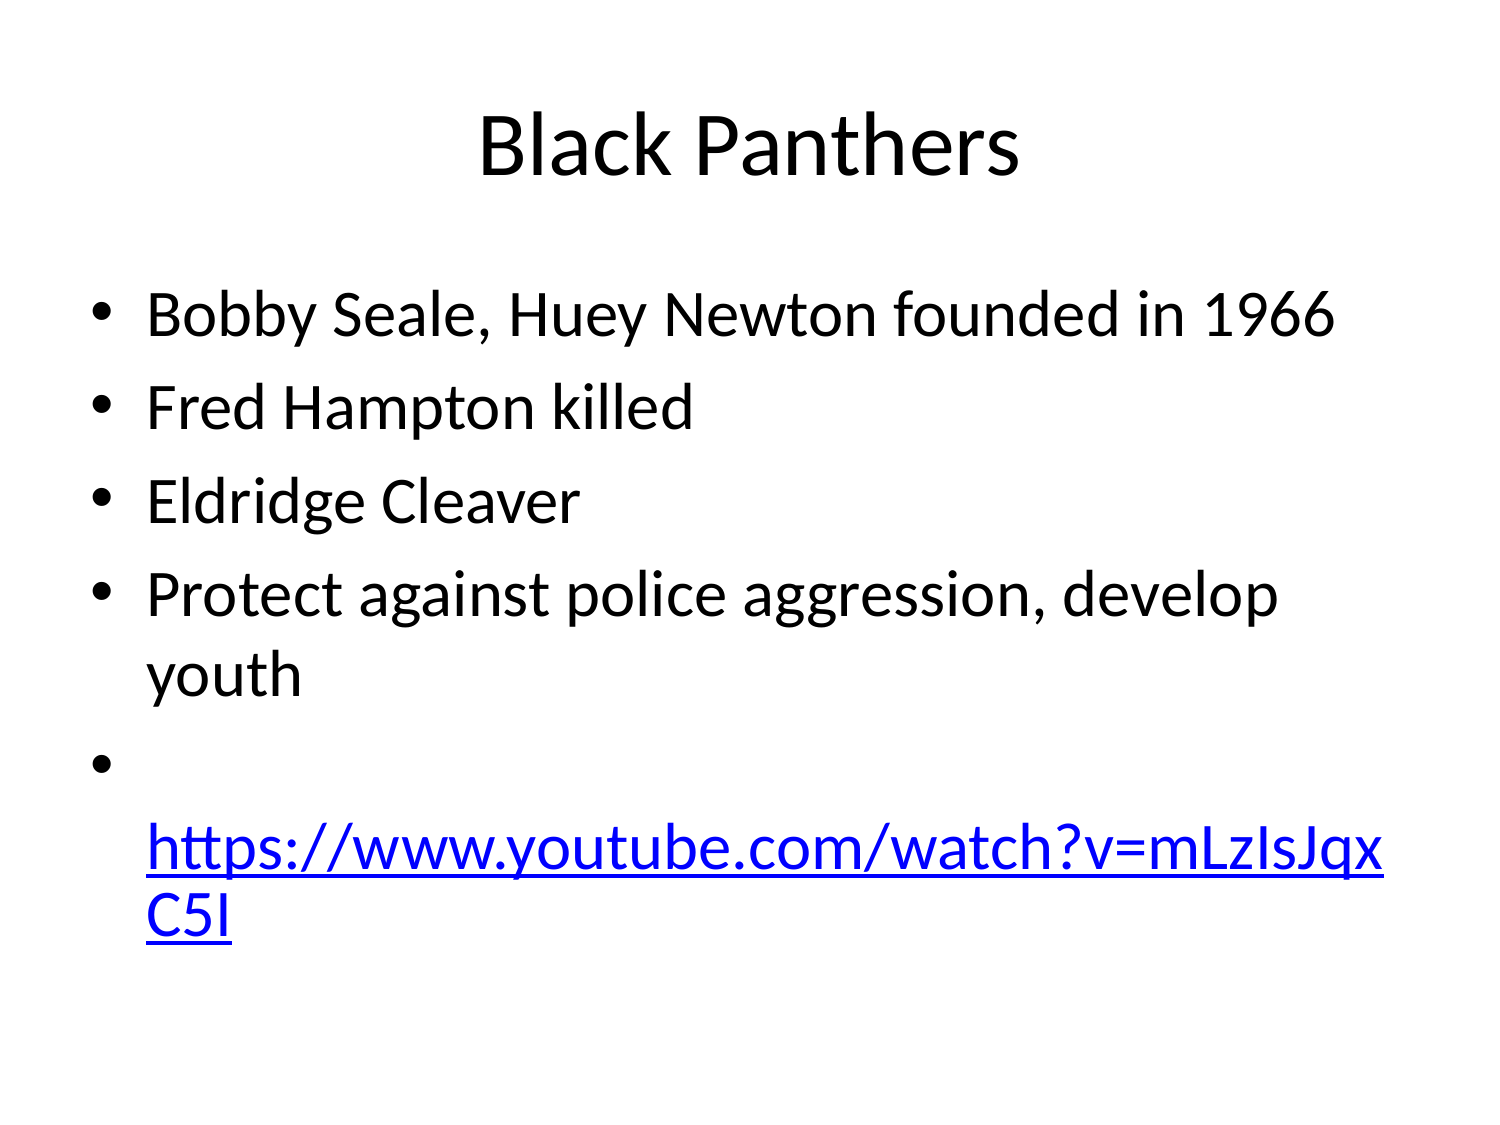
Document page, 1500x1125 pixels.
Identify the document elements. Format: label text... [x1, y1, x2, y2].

list Bobby Seale, Huey Newton founded in 1966 Fred Hampton killed Eldridge Cleaver Protect against police aggression, develop youth https://www.youtube.com/watch?v=mLzIsJqxC5I [75, 262, 1425, 1005]
title Black Panthers [75, 45, 1425, 233]
